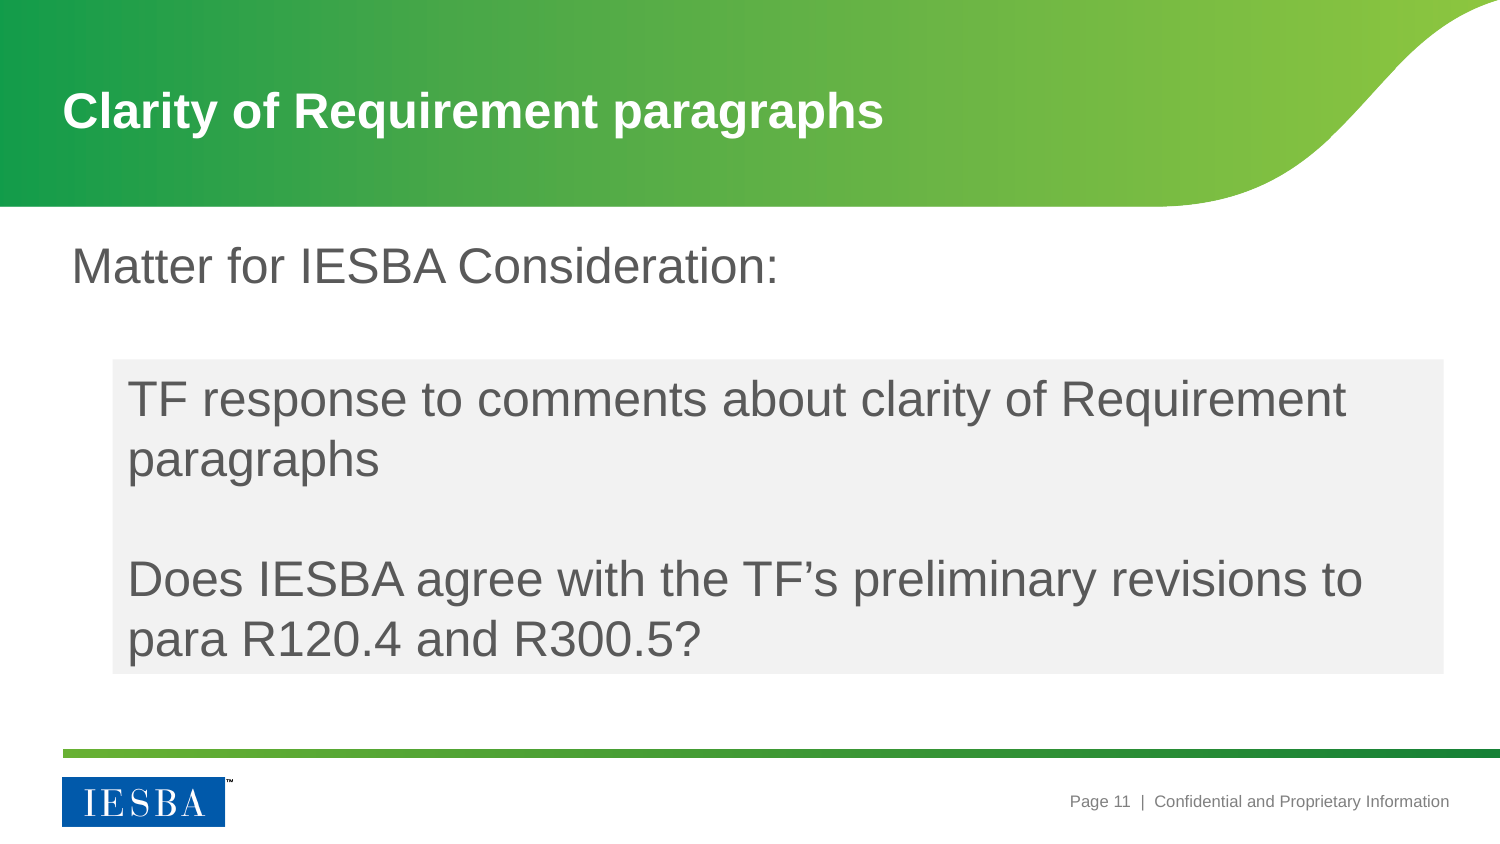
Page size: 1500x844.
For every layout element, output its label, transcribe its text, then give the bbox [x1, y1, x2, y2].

list Matter for IESBA Consideration: [56, 225, 1444, 390]
picture [62, 777, 233, 827]
title Clarity of Requirement paragraphs [62, 75, 1300, 142]
text_box TF response to comments about clarity of Requirement paragraphs Does IESBA agree with the TF’s preliminary revisions to para R120.4 and R300.5? [112, 359, 1444, 674]
picture [0, 0, 1500, 207]
